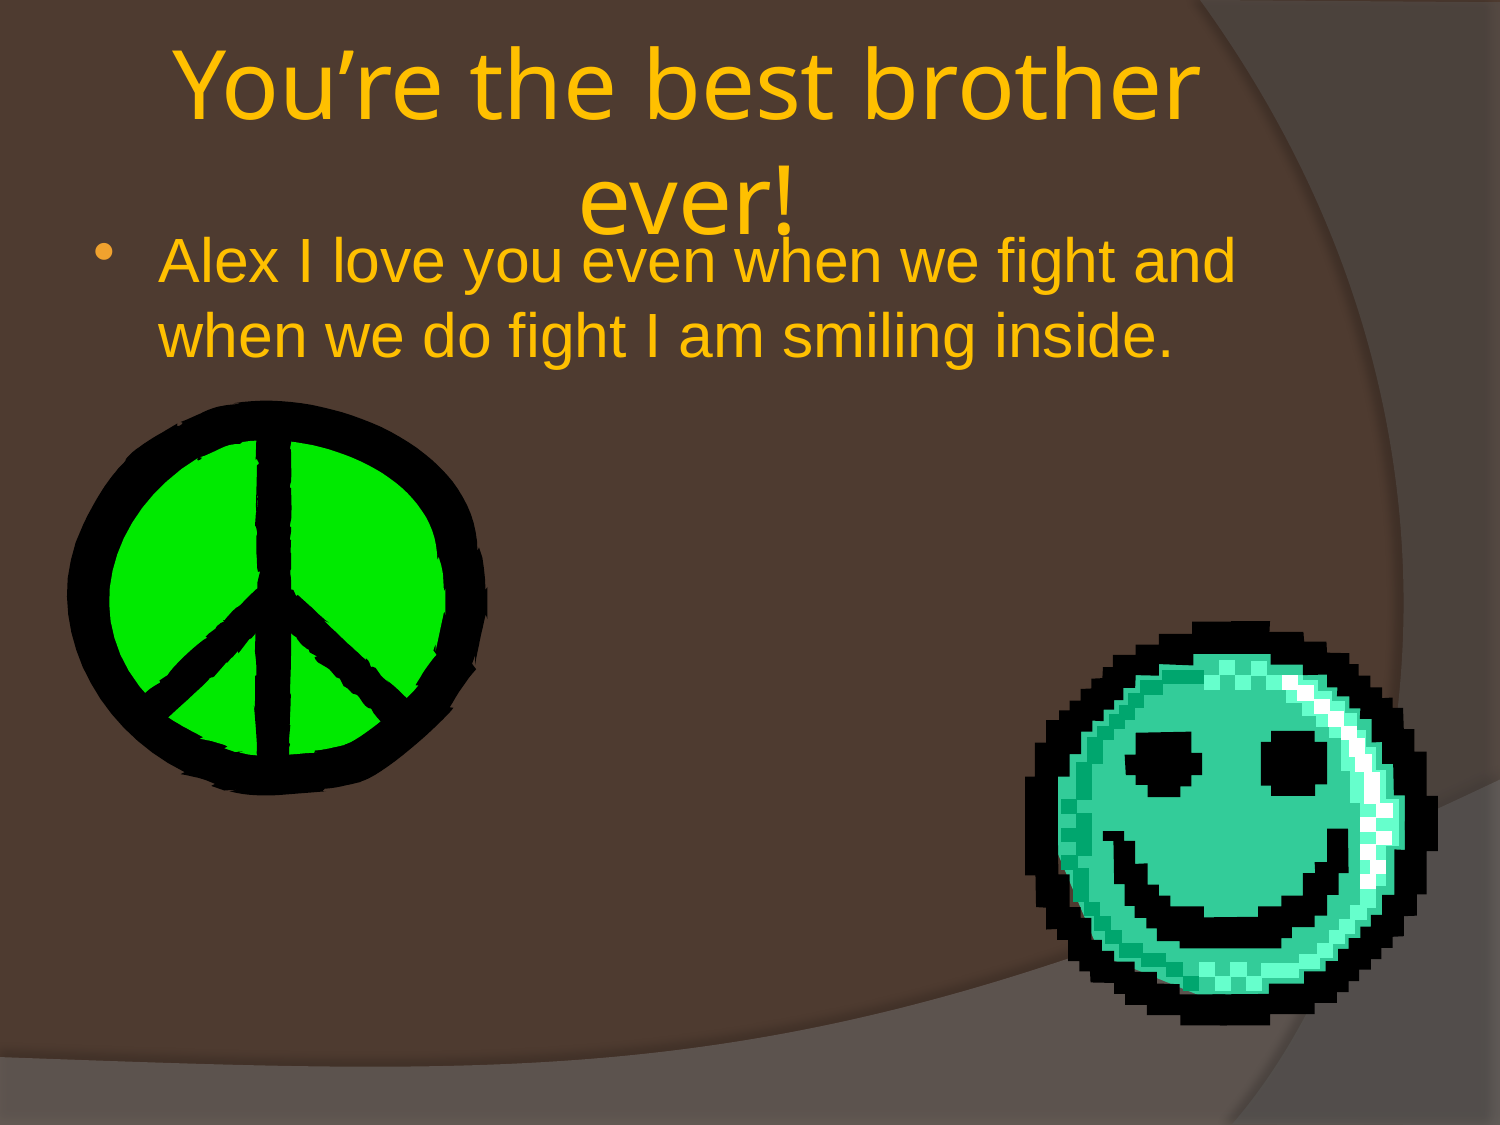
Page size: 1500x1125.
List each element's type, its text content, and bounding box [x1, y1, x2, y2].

picture [1024, 612, 1451, 1038]
title You’re the best brother ever! [75, 45, 1300, 212]
picture [37, 387, 488, 801]
list Alex I love you even when we fight and when we do fight I am smiling inside. [75, 212, 1300, 475]
